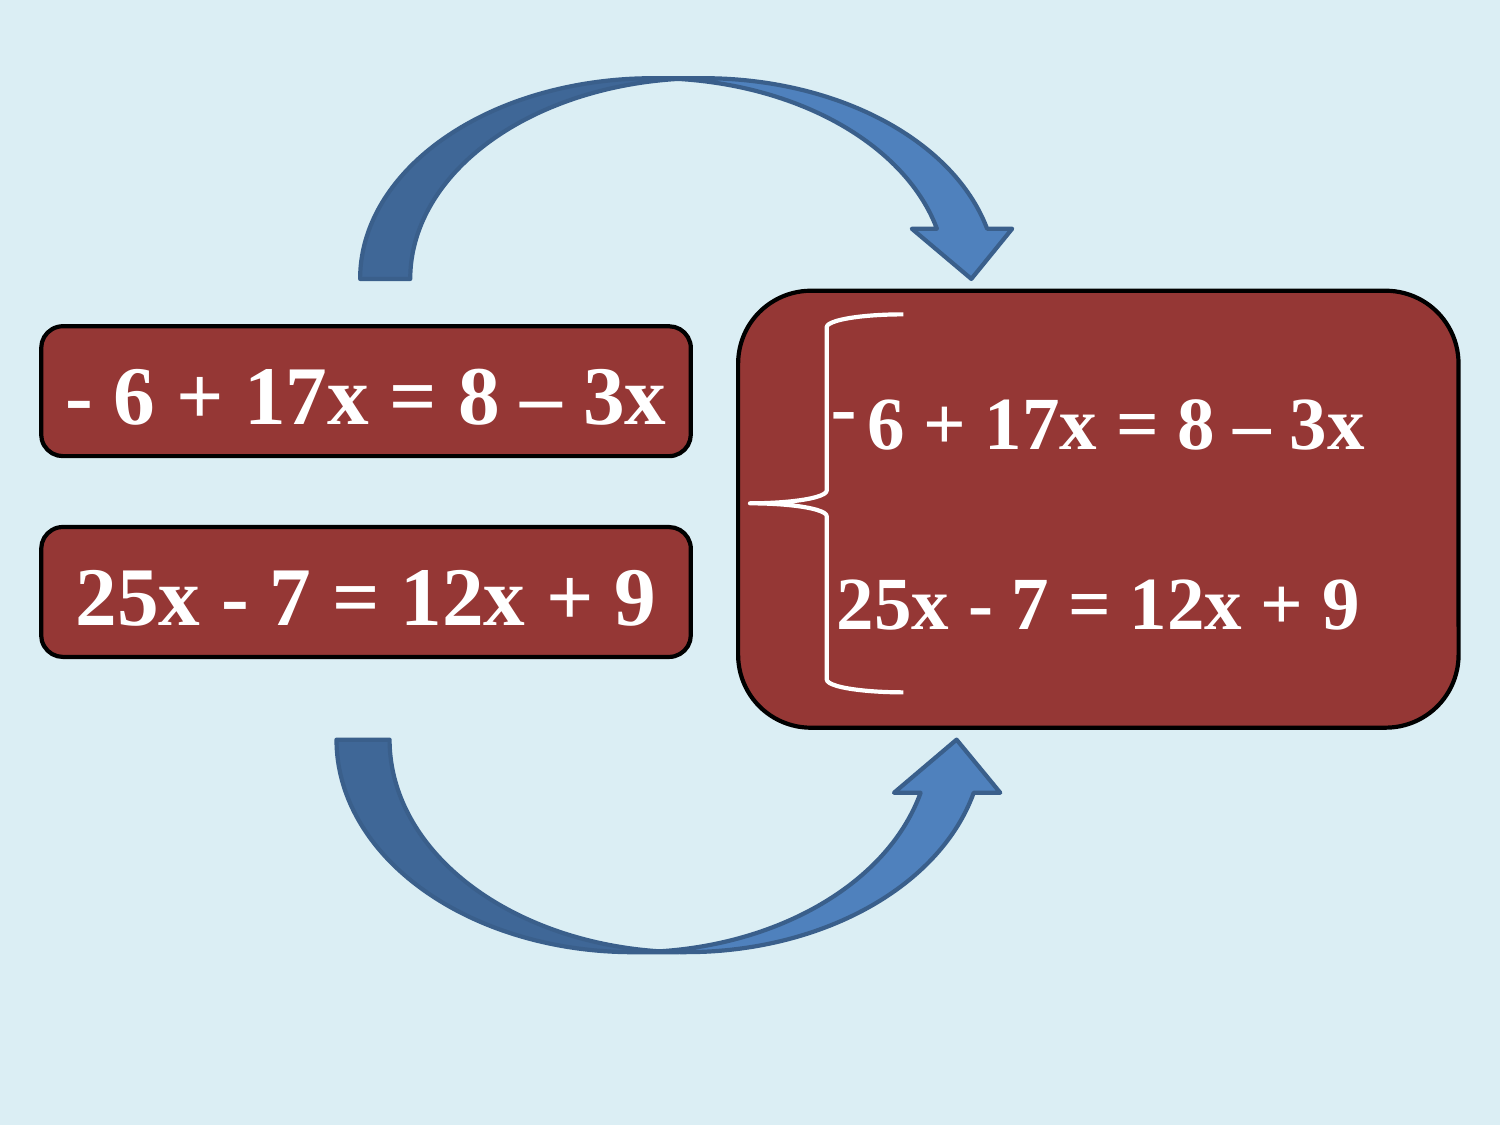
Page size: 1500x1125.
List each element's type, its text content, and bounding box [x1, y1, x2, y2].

text_box 6 + 17х = 8 – 3х 25х - 7 = 12х + 9 [736, 288, 1461, 730]
text_box [358, 76, 1015, 282]
text_box [334, 737, 1003, 955]
text_box [749, 313, 904, 694]
text_box - 6 + 17х = 8 – 3х [39, 324, 693, 459]
text_box 25х - 7 = 12х + 9 [39, 524, 693, 660]
